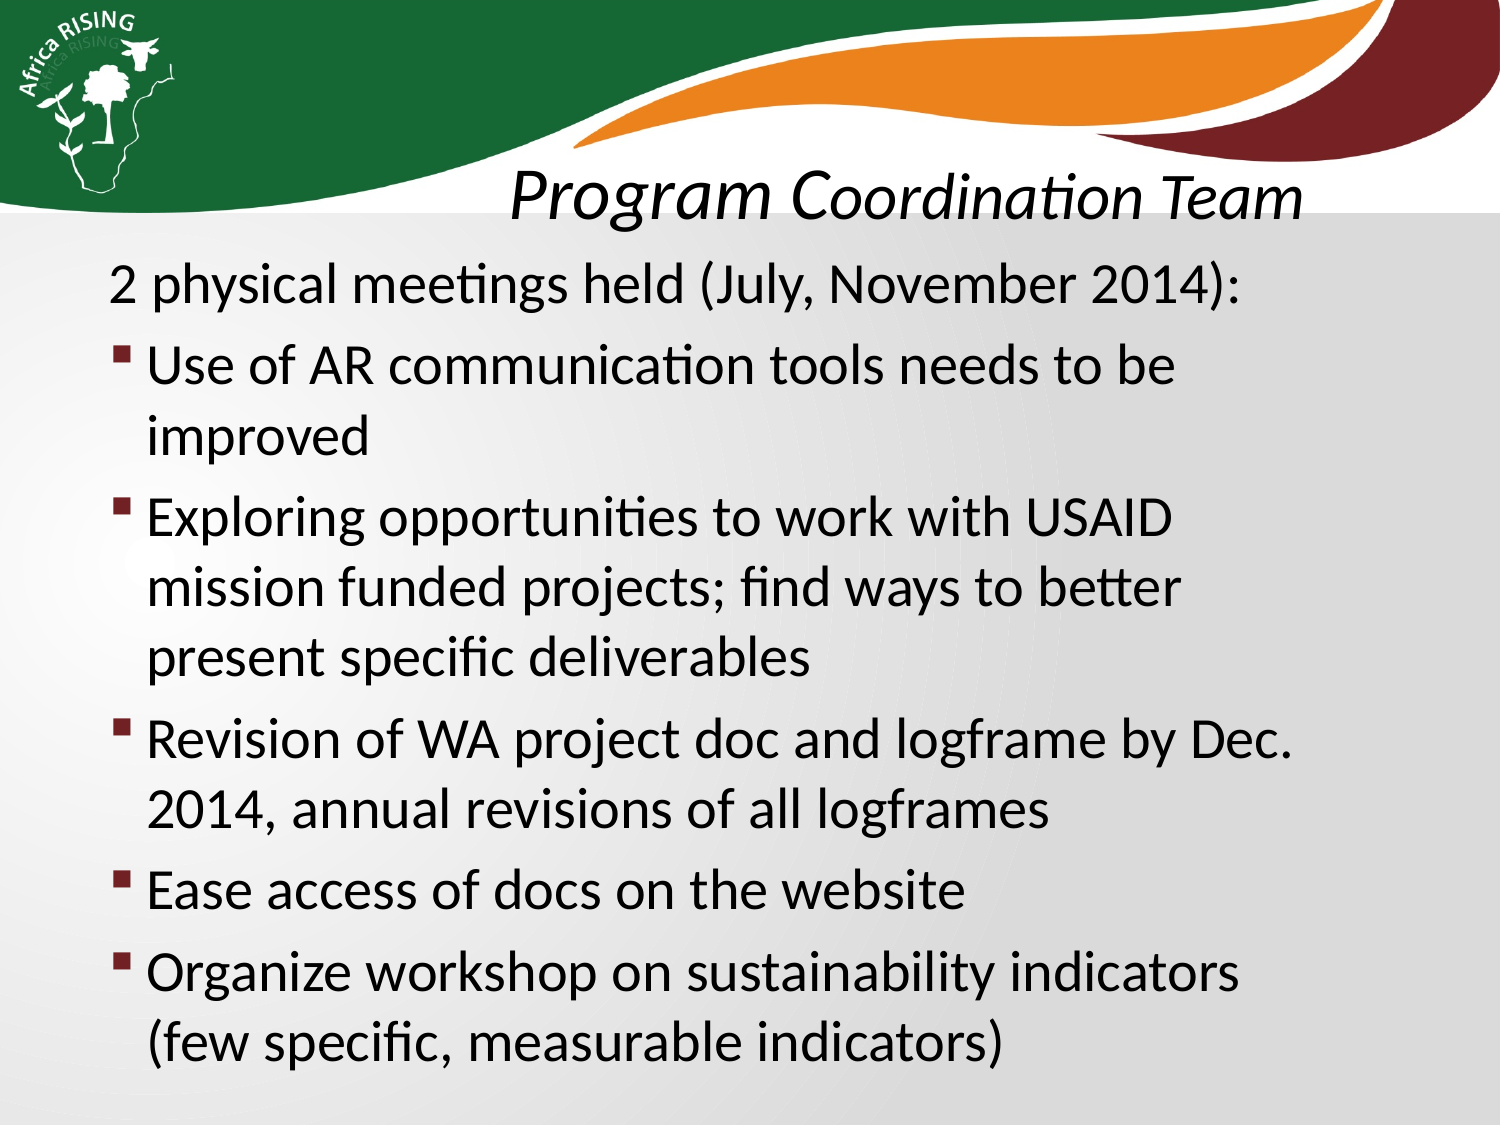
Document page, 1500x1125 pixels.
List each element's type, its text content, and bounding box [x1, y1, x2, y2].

list 2 physical meetings held (July, November 2014): Use of AR communication tools needs to be improved Exploring opportunities to work with USAID mission funded projects; find ways to better present specific deliverables Revision of WA project doc and logframe by Dec. 2014, annual revisions of all logframes Ease access of docs on the website Organize workshop on sustainability indicators (few specific, measurable indicators) [75, 237, 1350, 1038]
picture [0, 0, 1500, 213]
list Program Coordination Team [474, 137, 1388, 250]
